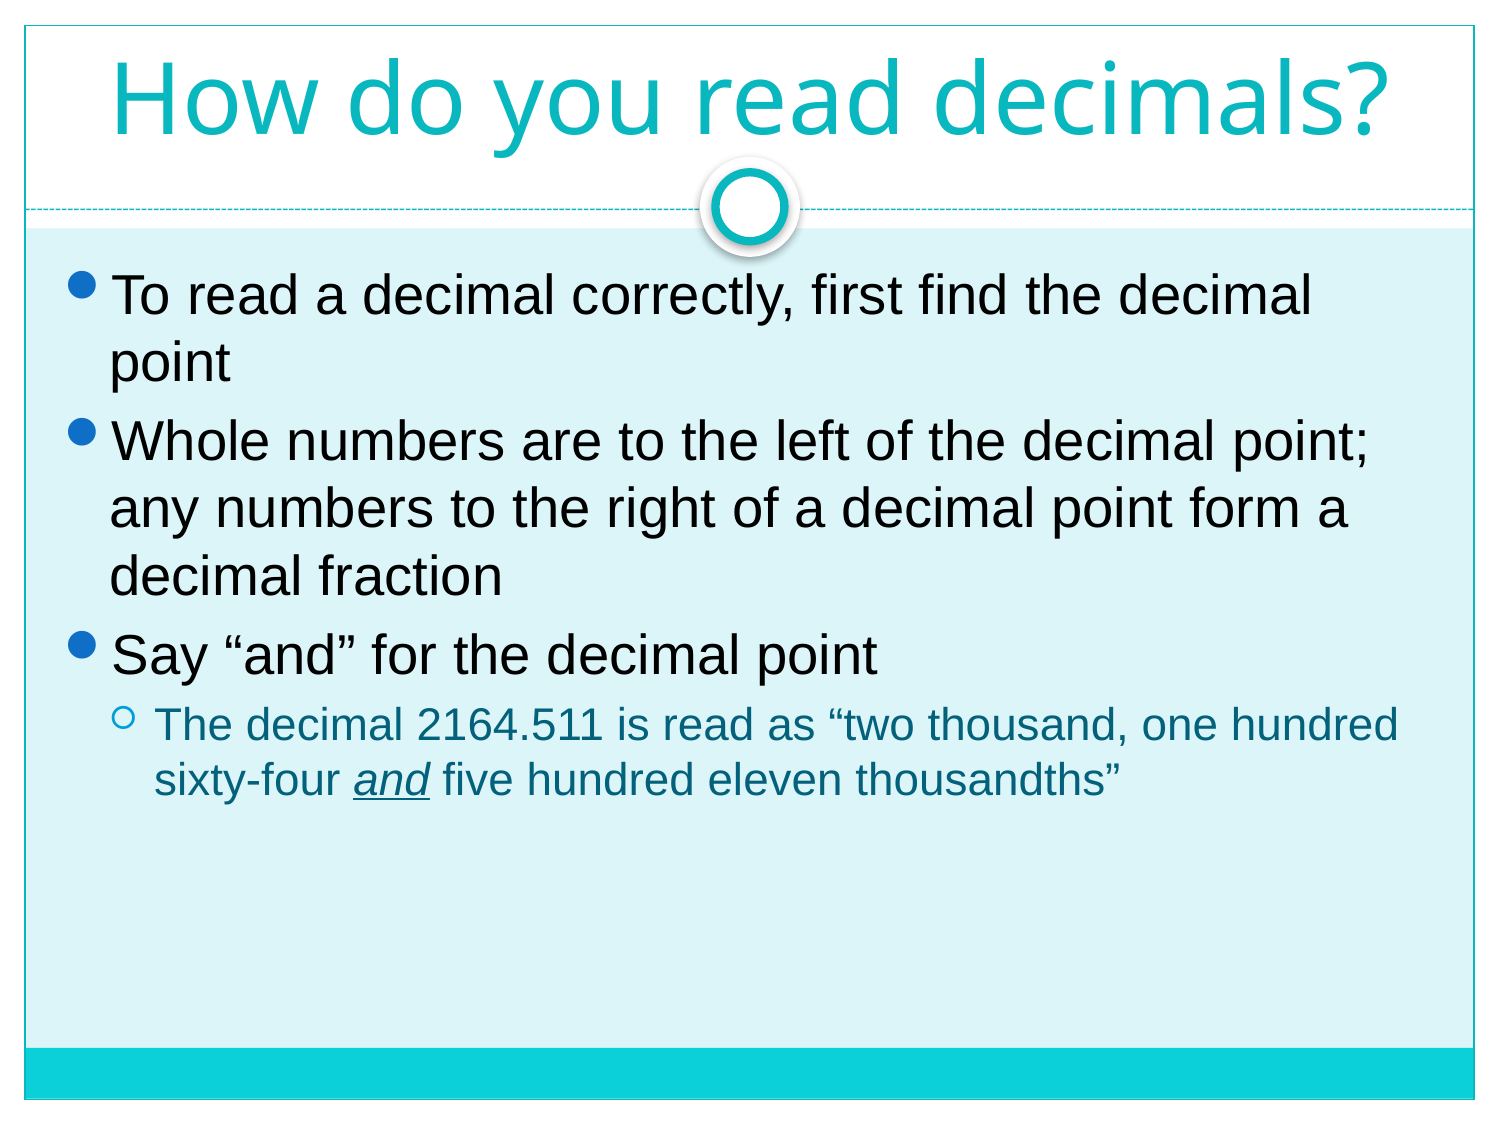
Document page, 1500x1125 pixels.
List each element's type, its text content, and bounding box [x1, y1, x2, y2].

title How do you read decimals? [49, 37, 1450, 162]
list To read a decimal correctly, first find the decimal point Whole numbers are to the left of the decimal point; any numbers to the right of a decimal point form a decimal fraction Say “and” for the decimal point The decimal 2164.511 is read as “two thousand, one hundred sixty-four and five hundred eleven thousandths” [49, 250, 1445, 1001]
